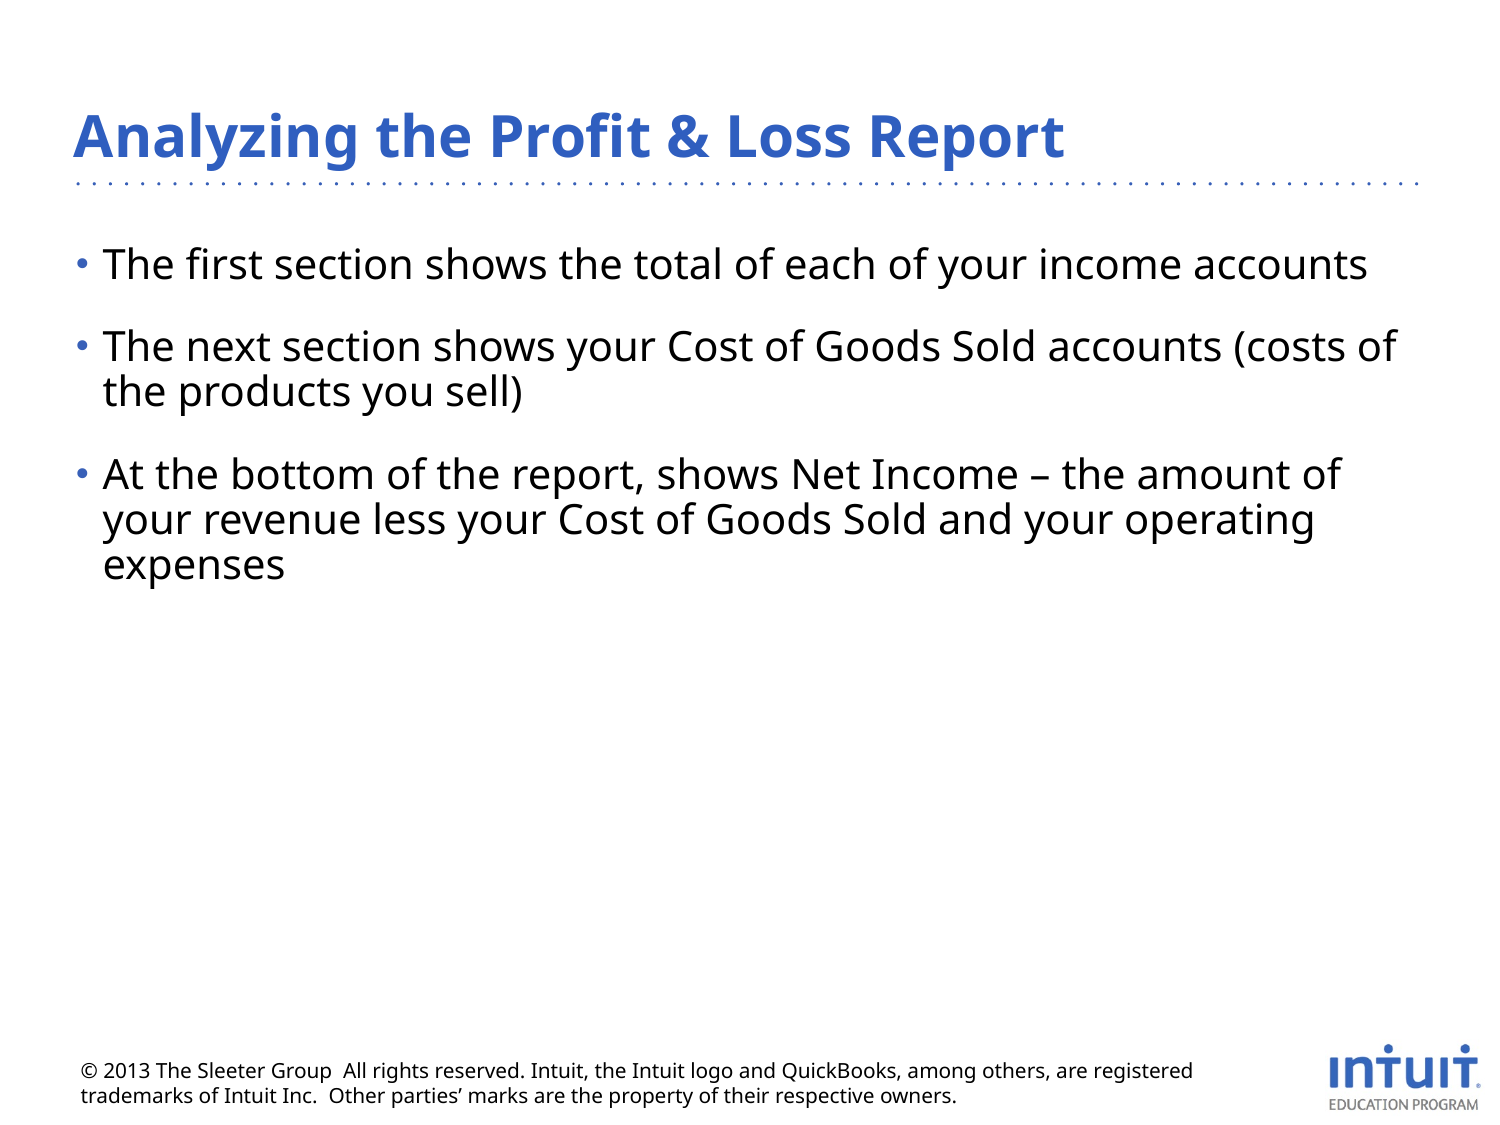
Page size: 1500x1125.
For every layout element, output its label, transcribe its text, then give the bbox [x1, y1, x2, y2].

list The first section shows the total of each of your income accounts The next section shows your Cost of Goods Sold accounts (costs of the products you sell) At the bottom of the report, shows Net Income – the amount of your revenue less your Cost of Goods Sold and your operating expenses [75, 235, 1424, 1012]
picture [1325, 1039, 1485, 1116]
title Analyzing the Profit & Loss Report [73, 62, 1424, 169]
